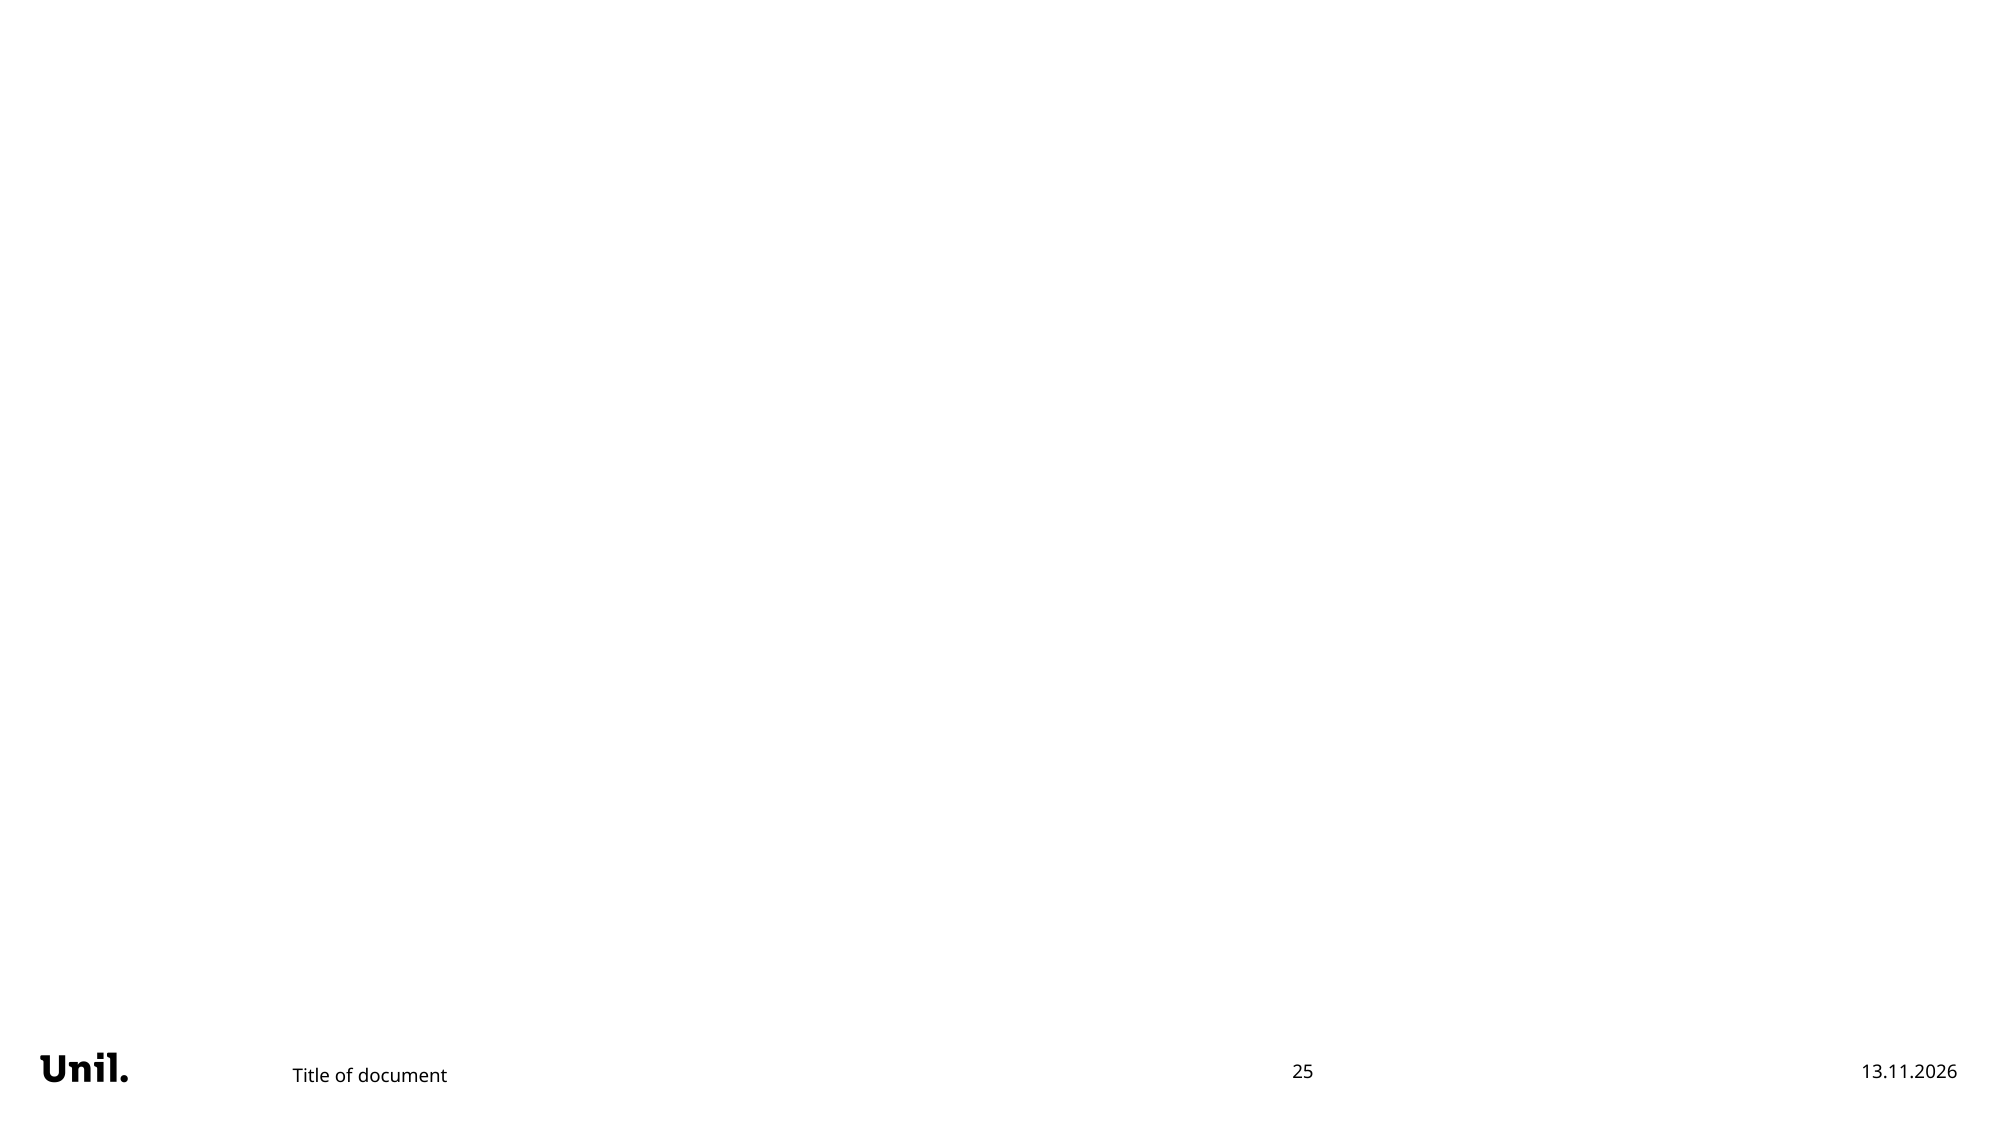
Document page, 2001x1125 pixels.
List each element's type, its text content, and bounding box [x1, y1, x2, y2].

footer Title of document [292, 1011, 1048, 1087]
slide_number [1789, 1026, 1958, 1086]
slide_number 25 [1250, 1037, 1355, 1086]
picture [27, 1042, 141, 1095]
